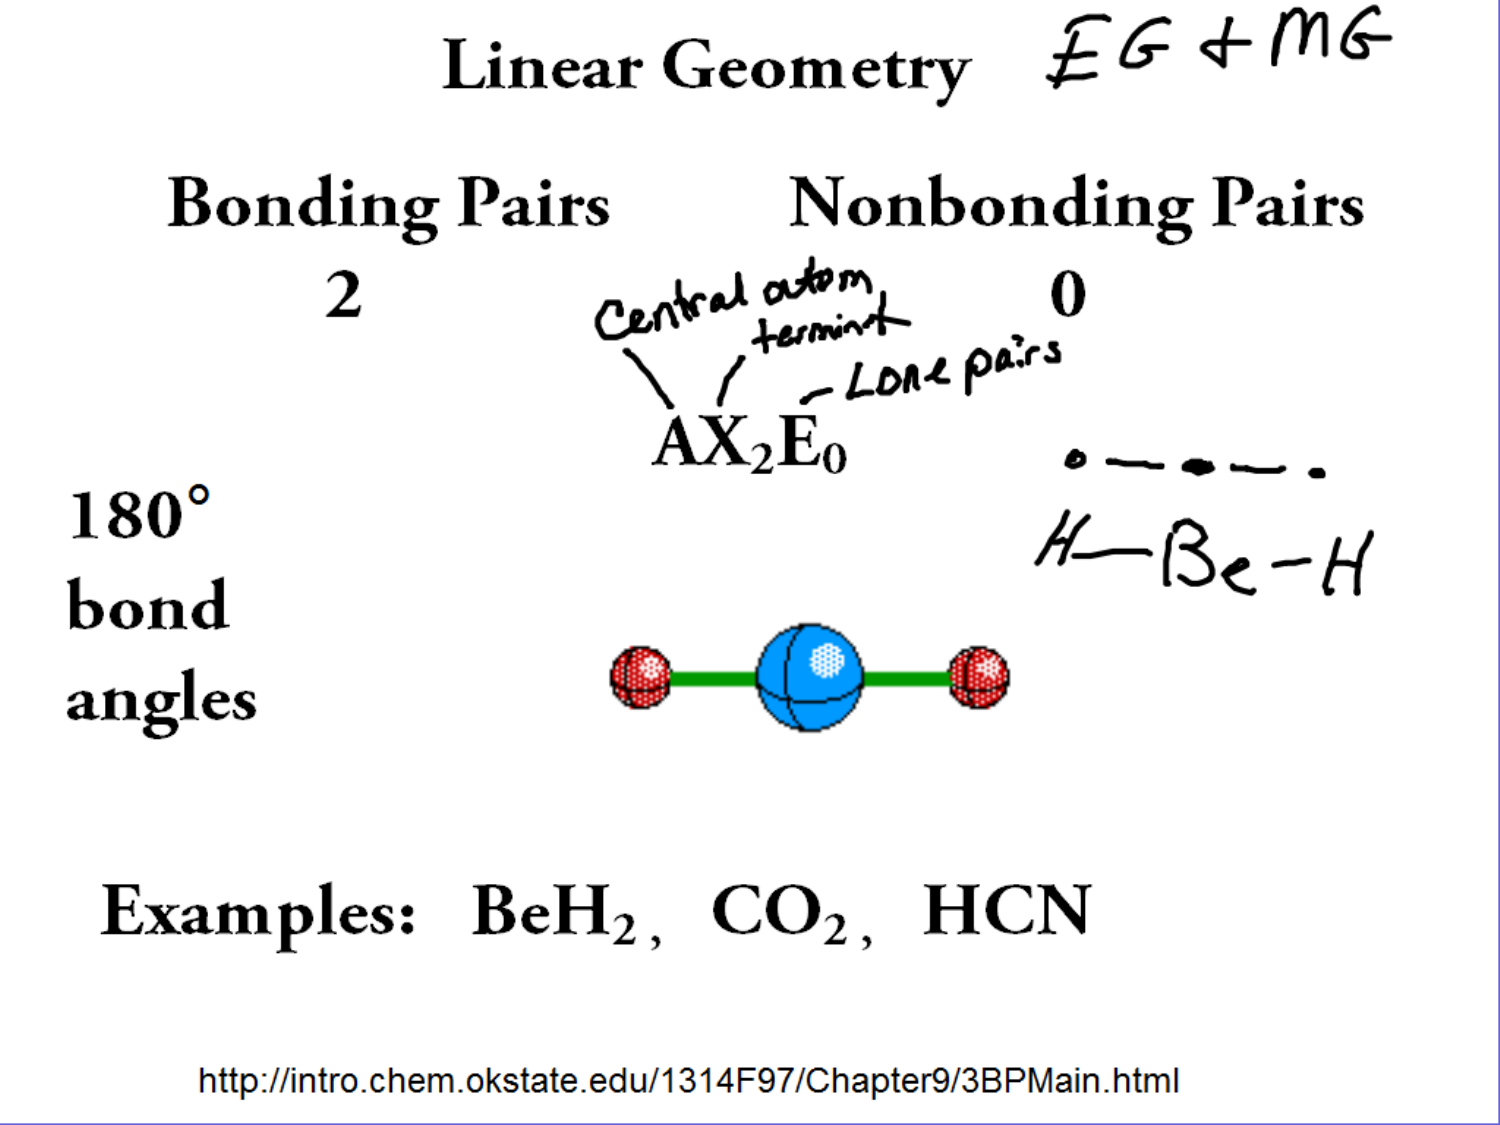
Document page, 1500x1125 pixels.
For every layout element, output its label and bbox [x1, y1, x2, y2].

list [0, 0, 1500, 1125]
